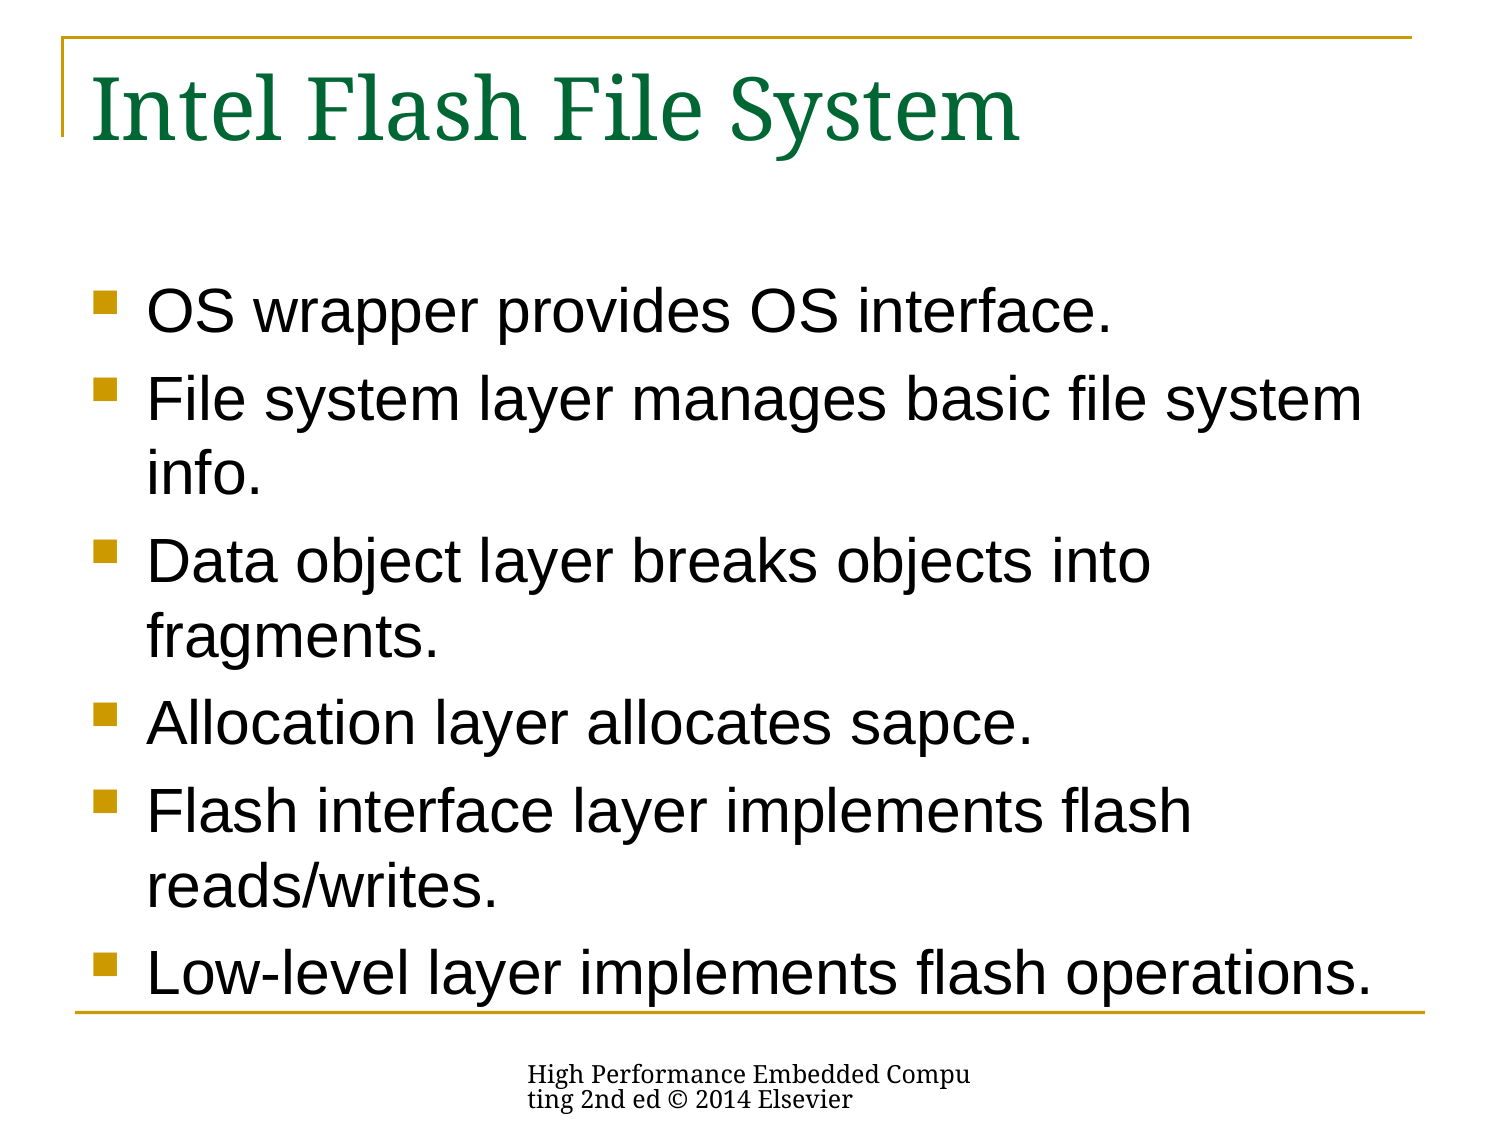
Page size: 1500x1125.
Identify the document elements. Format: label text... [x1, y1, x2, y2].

list OS wrapper provides OS interface. File system layer manages basic file system info. Data object layer breaks objects into fragments. Allocation layer allocates sapce. Flash interface layer implements flash reads/writes. Low-level layer implements flash operations. [75, 262, 1425, 1006]
title Intel Flash File System [75, 45, 1425, 233]
footer High Performance Embedded Computing 2nd ed © 2014 Elsevier [512, 1025, 988, 1100]
